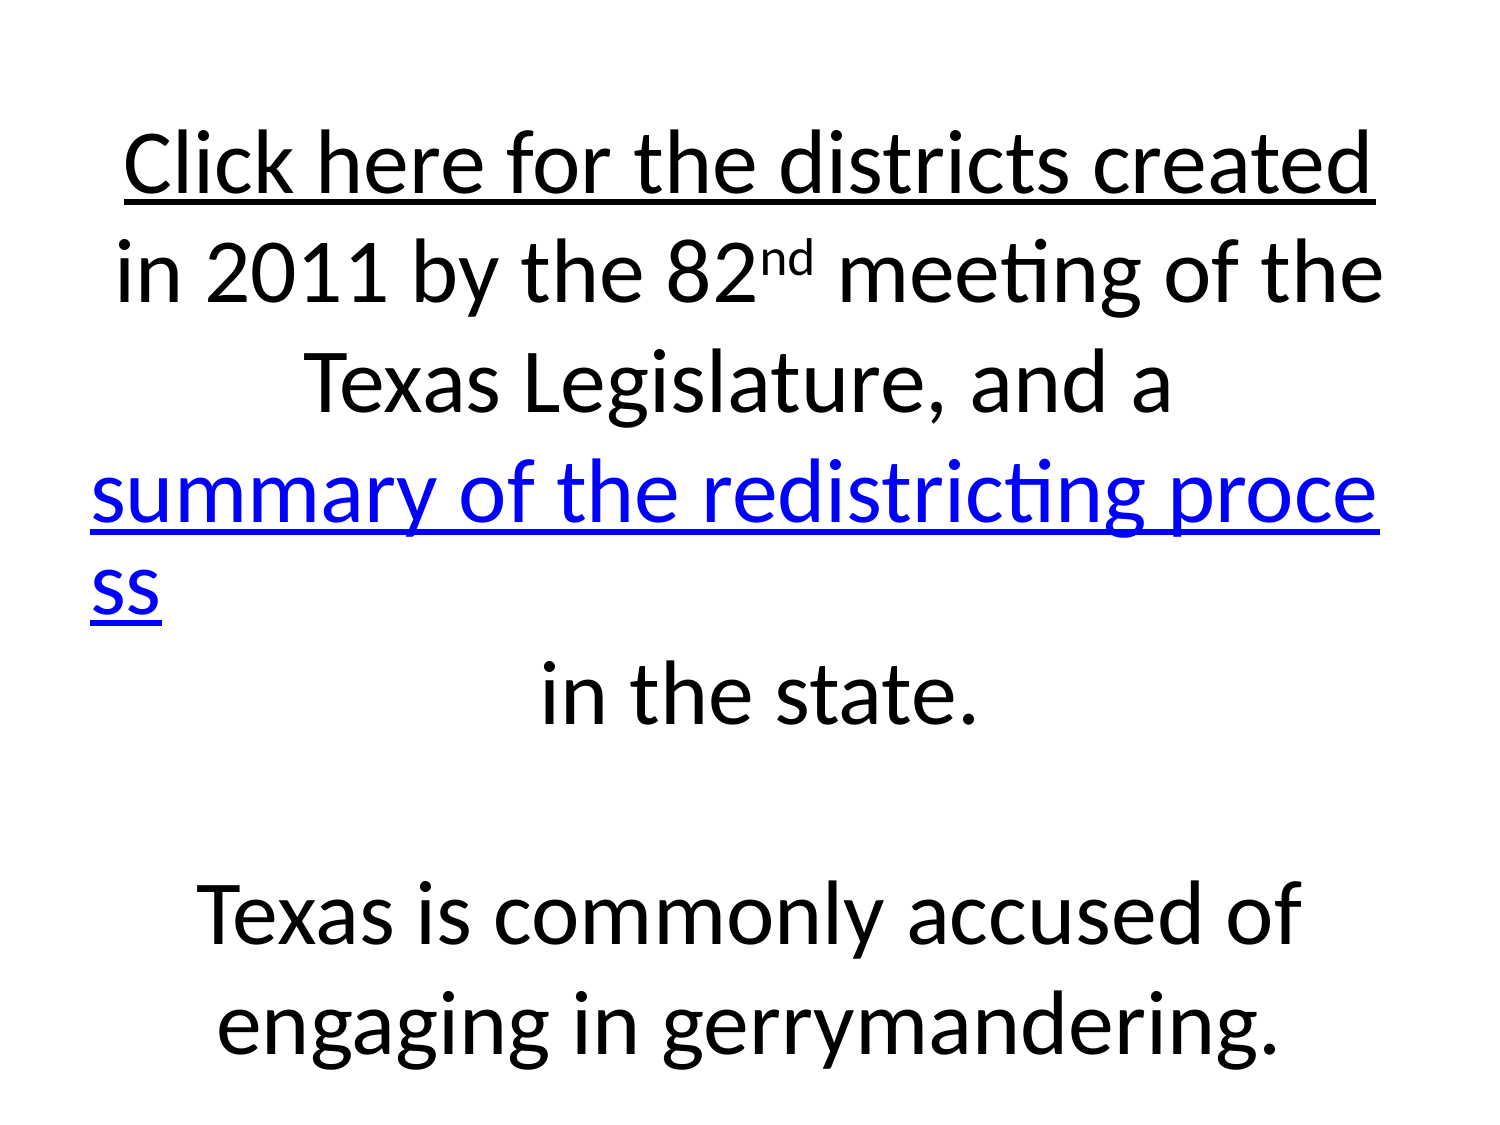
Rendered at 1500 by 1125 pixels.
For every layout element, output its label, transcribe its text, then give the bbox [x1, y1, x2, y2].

title Click here for the districts created in 2011 by the 82nd meeting of the Texas Legislature, and a summary of the redistricting process in the state. Texas is commonly accused of engaging in gerrymandering. [74, 44, 1426, 1038]
